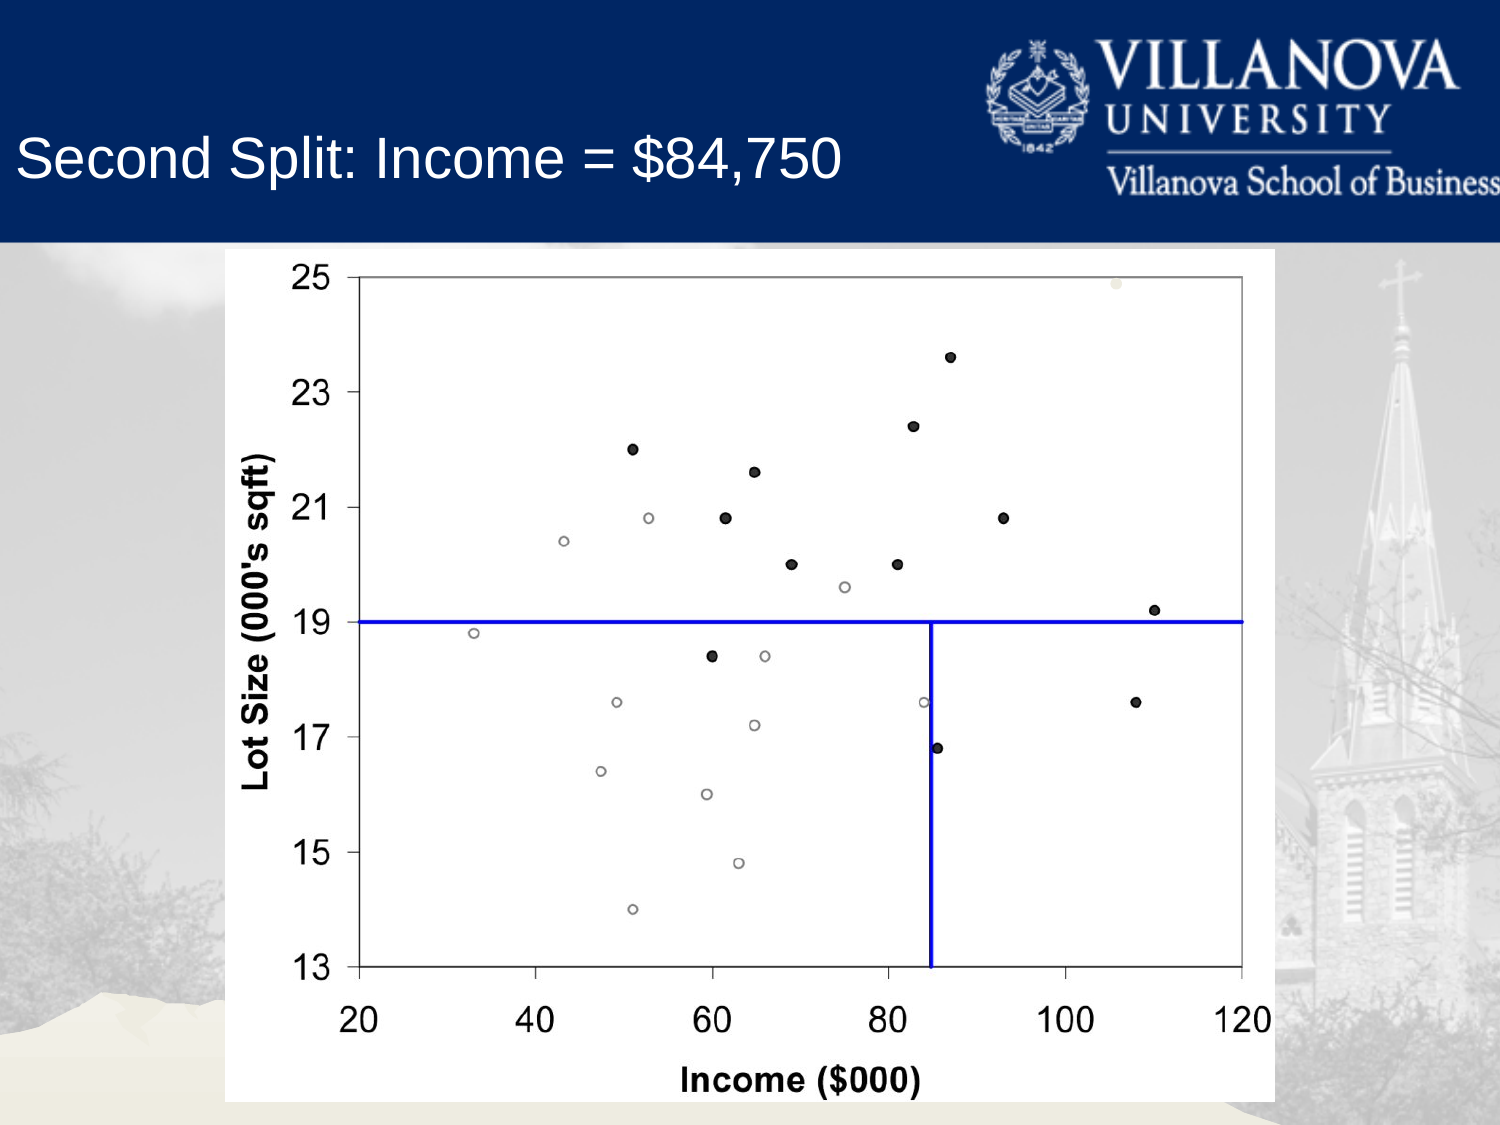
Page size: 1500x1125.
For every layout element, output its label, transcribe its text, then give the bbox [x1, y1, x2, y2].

title Second Split: Income = $84,750 [0, 37, 1350, 205]
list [224, 249, 1276, 1102]
picture [0, 0, 1500, 1125]
